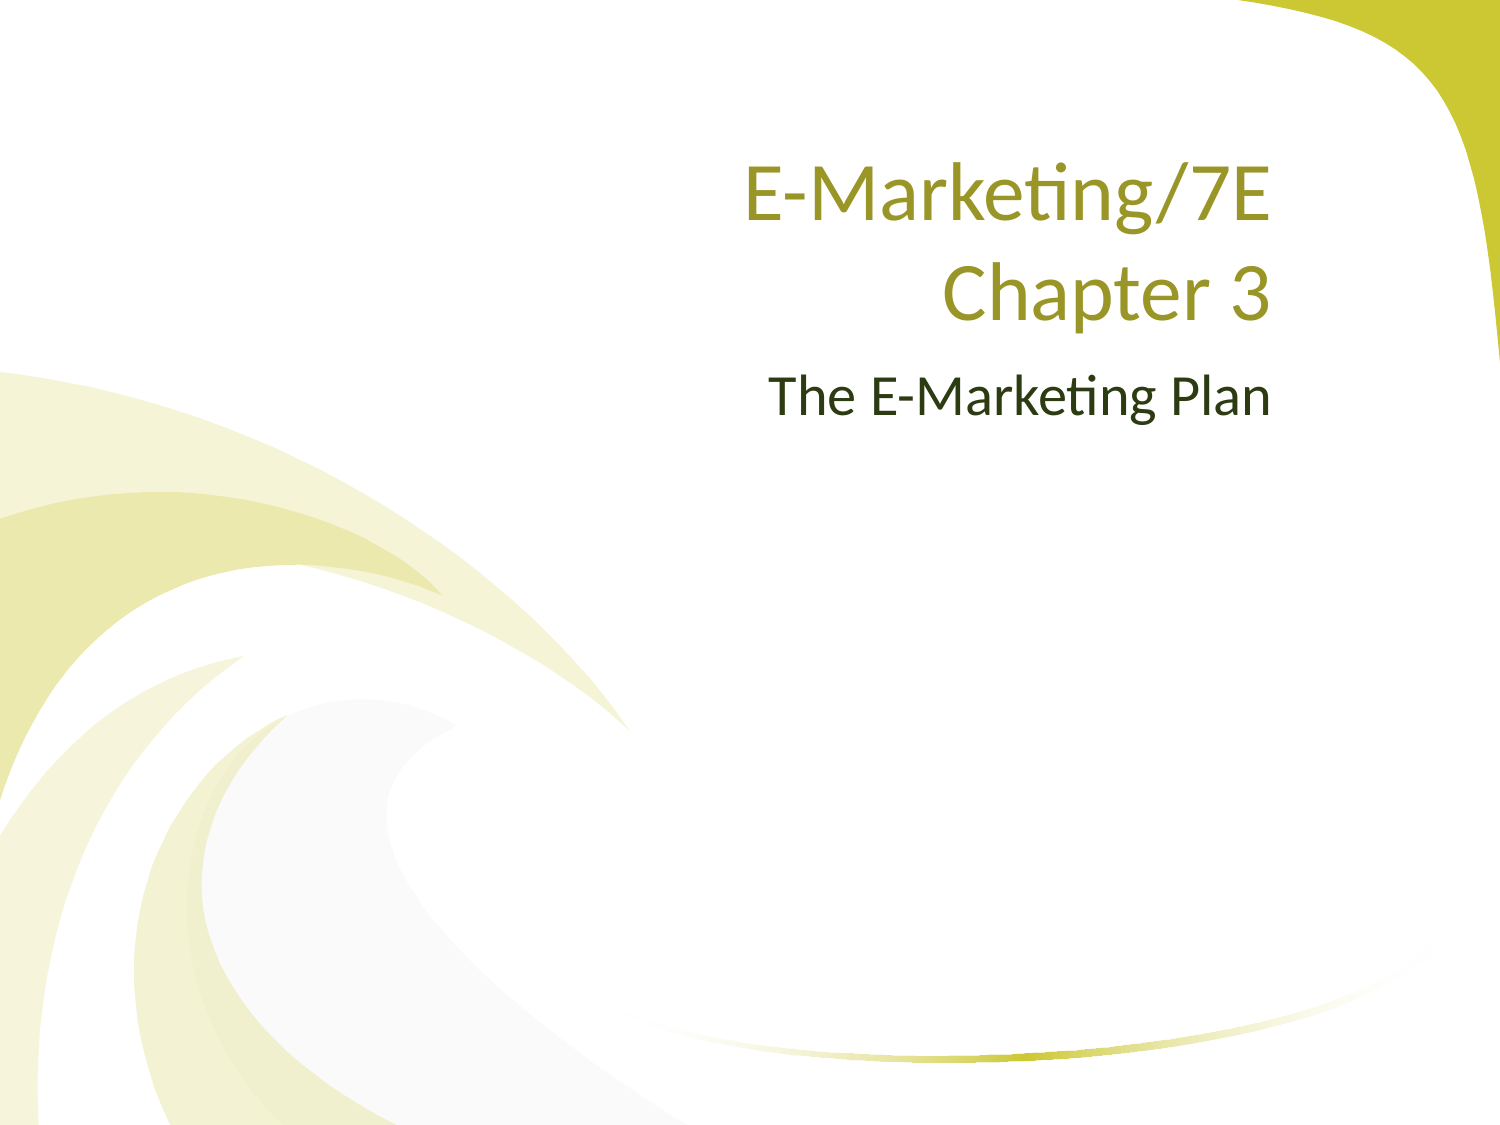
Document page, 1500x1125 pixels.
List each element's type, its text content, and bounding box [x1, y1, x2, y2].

title E-Marketing/7E Chapter 3 [162, 128, 1288, 347]
subtitle The E-Marketing Plan [162, 350, 1288, 436]
